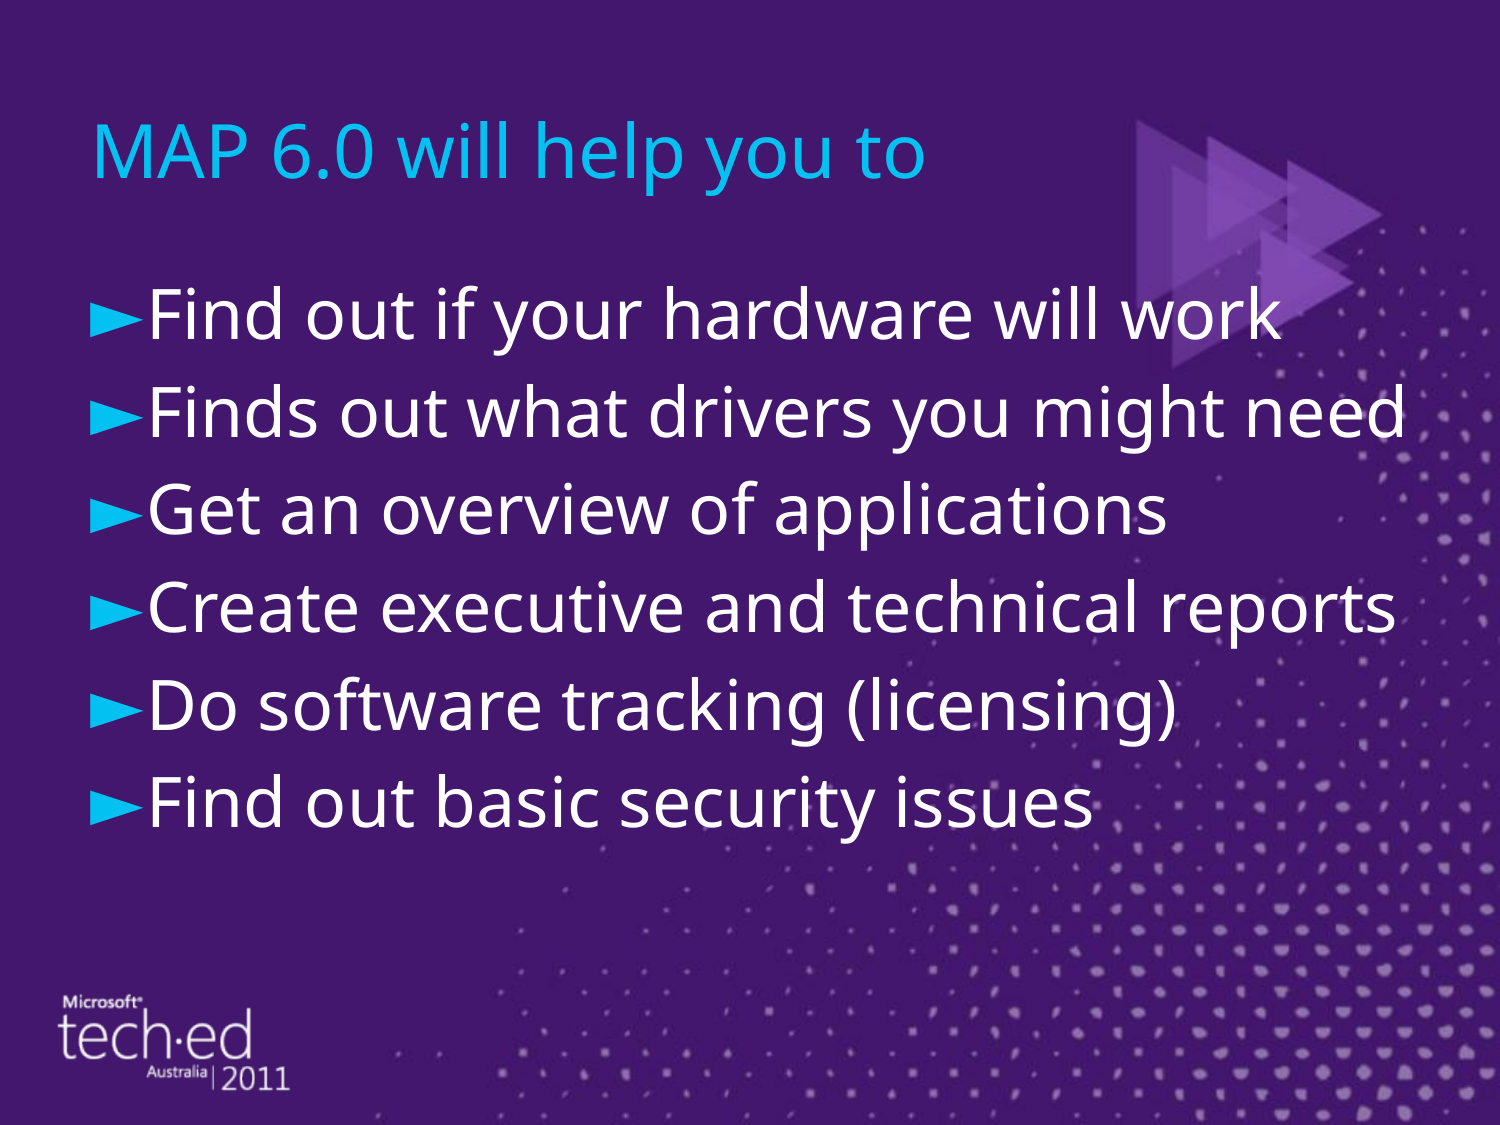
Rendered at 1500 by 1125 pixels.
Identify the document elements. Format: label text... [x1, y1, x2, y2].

list Find out if your hardware will work Finds out what drivers you might need Get an overview of applications Create executive and technical reports Do software tracking (licensing) Find out basic security issues [75, 262, 1425, 1005]
title MAP 6.0 will help you to [75, 54, 1425, 243]
picture [0, 0, 1500, 1125]
